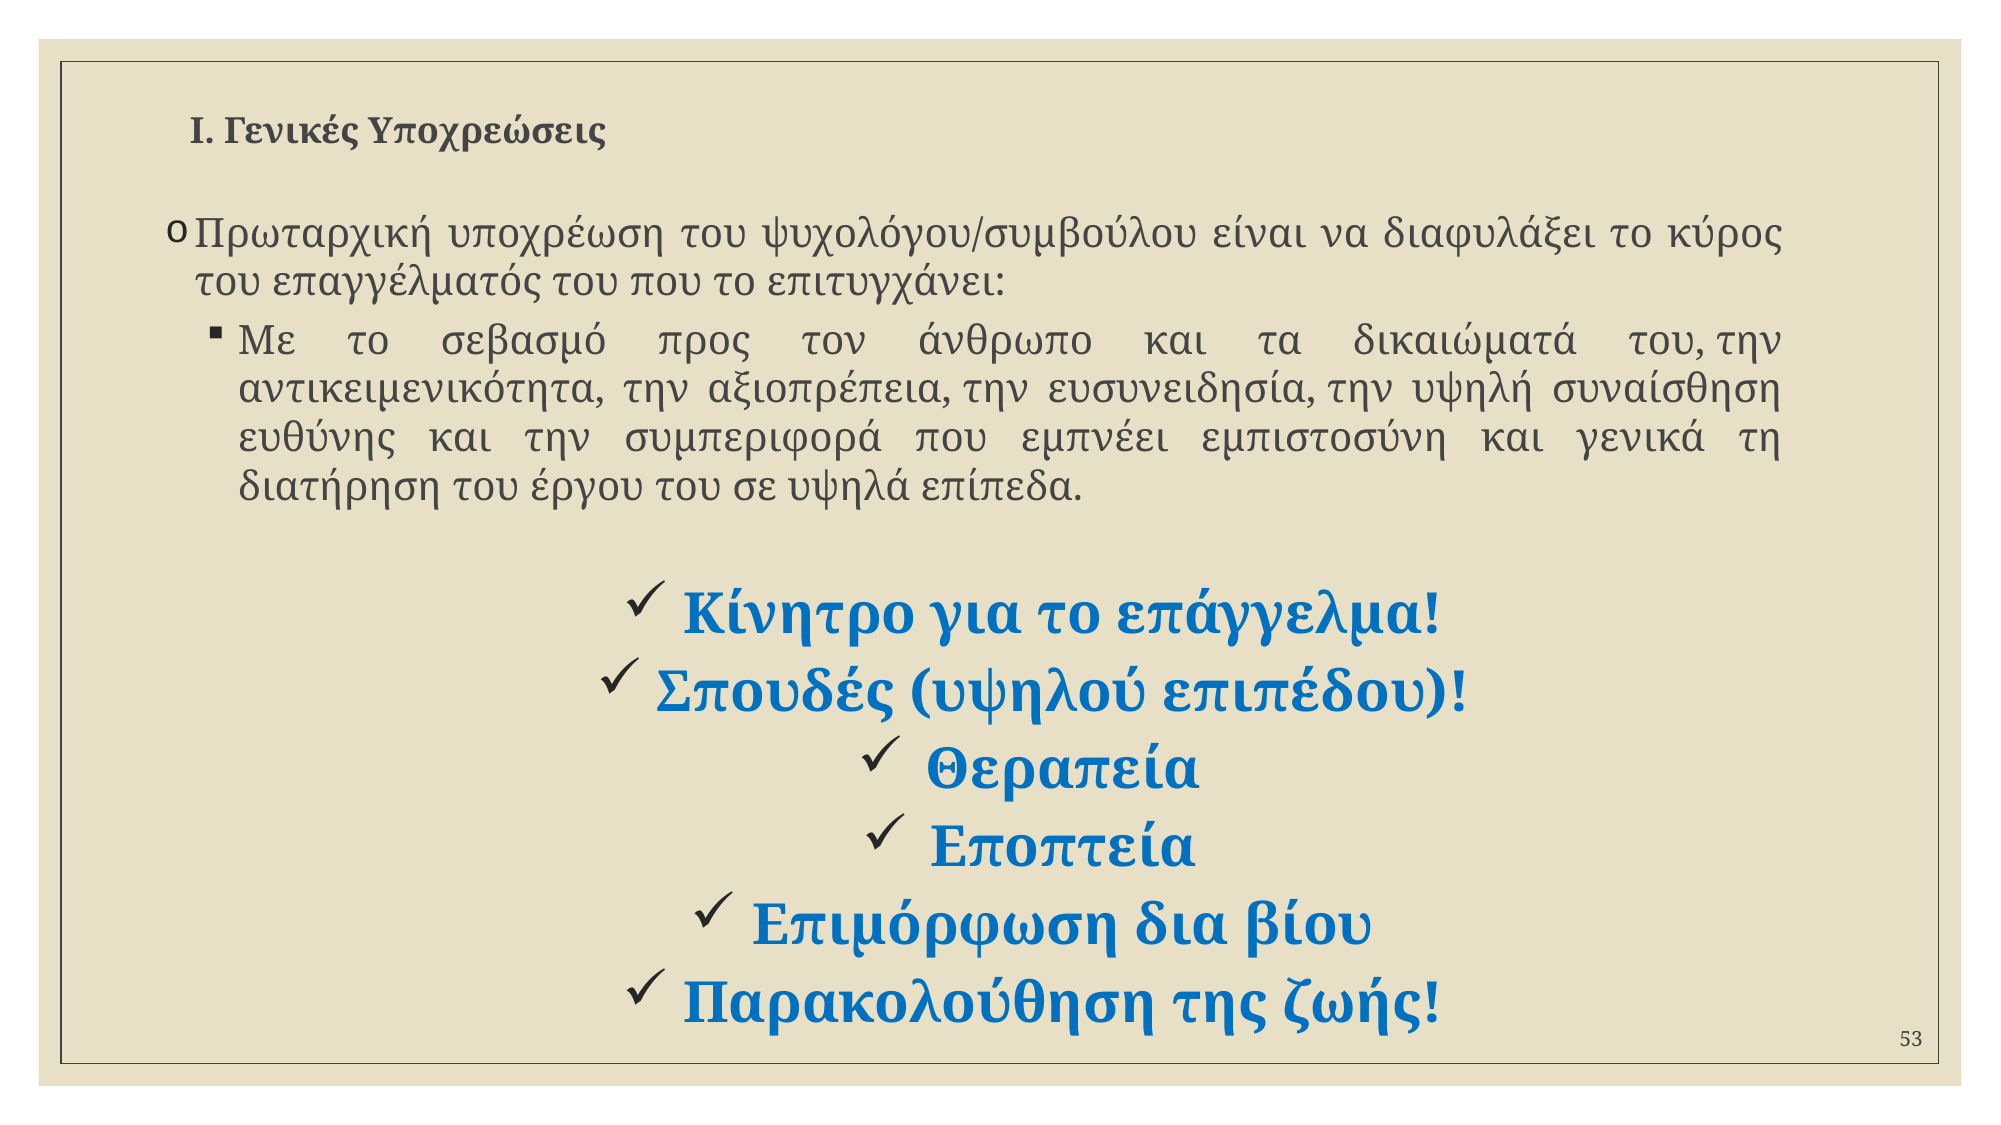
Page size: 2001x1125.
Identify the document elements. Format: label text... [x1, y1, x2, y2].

slide_number 53 [1697, 1019, 1938, 1062]
title Ι. Γενικές Υποχρεώσεις [174, 105, 1825, 217]
list Πρωταρχική υποχρέωση του ψυχολόγου/συμβούλου είναι να διαφυλάξει το κύρος του επαγγέλματός του που το επιτυγχάνει: Με το σεβασμό προς τον άνθρωπο και τα δικαιώματά του, την αντικειμενικότητα, την αξιοπρέπεια, την ευσυνειδησία, την υψηλή συναίσθηση ευθύνης και την συμπεριφορά που εμπνέει εμπιστοσύνη και γενικά τη διατήρηση του έργου του σε υψηλά επίπεδα. Κίνητρο για το επάγγελμα! Σπουδές (υψηλού επιπέδου)! Θεραπεία Εποπτεία Επιμόρφωση δια βίου Παρακολούθηση της ζωής! [150, 199, 1801, 1043]
